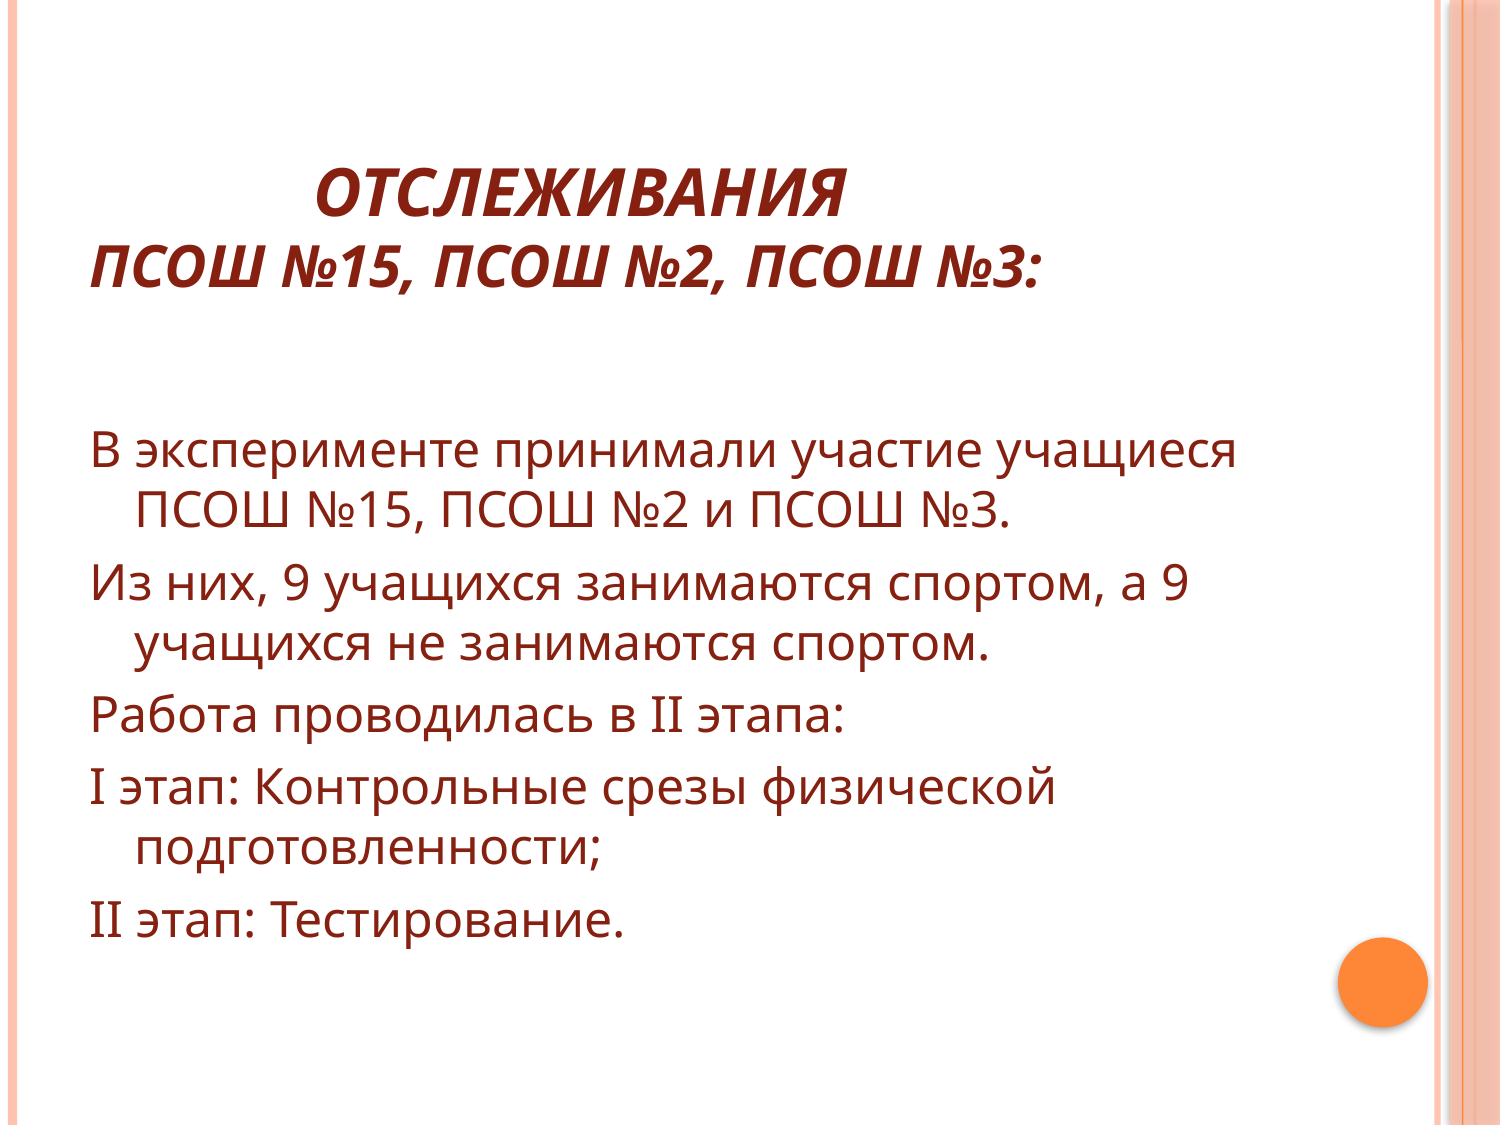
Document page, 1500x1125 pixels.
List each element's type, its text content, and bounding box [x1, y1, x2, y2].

list В эксперименте принимали участие учащиеся ПСОШ №15, ПСОШ №2 и ПСОШ №3. Из них, 9 учащихся занимаются спортом, а 9 учащихся не занимаются спортом. Работа проводилась в II этапа: I этап: Контрольные срезы физической подготовленности; II этап: Тестирование. [75, 410, 1300, 1062]
title Отслеживания ПСОШ №15, ПСОШ №2, ПСОШ №3: [75, 45, 1300, 387]
